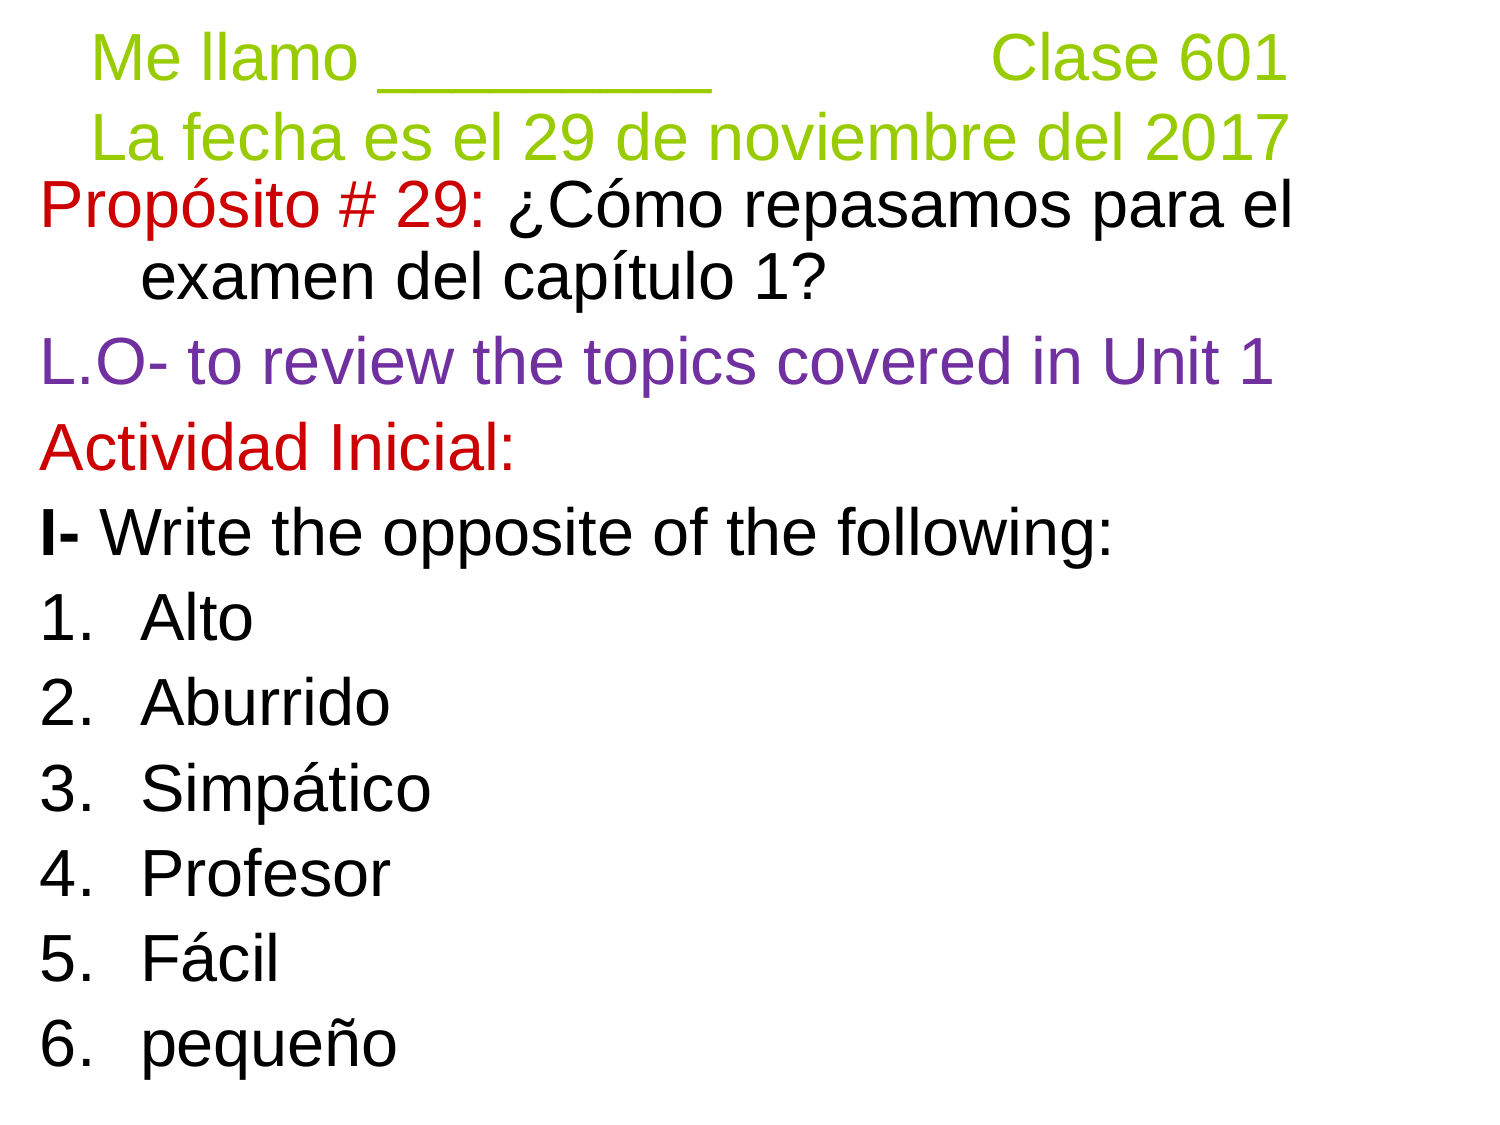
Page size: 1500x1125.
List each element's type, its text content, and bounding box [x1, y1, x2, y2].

list Propósito # 29: ¿Cómo repasamos para el examen del capítulo 1? L.O- to review the topics covered in Unit 1 Actividad Inicial: I- Write the opposite of the following: Alto Aburrido Simpático Profesor Fácil pequeño [24, 162, 1450, 1025]
title Me llamo _________ Clase 601 La fecha es el 29 de noviembre del 2017 [75, 0, 1425, 162]
